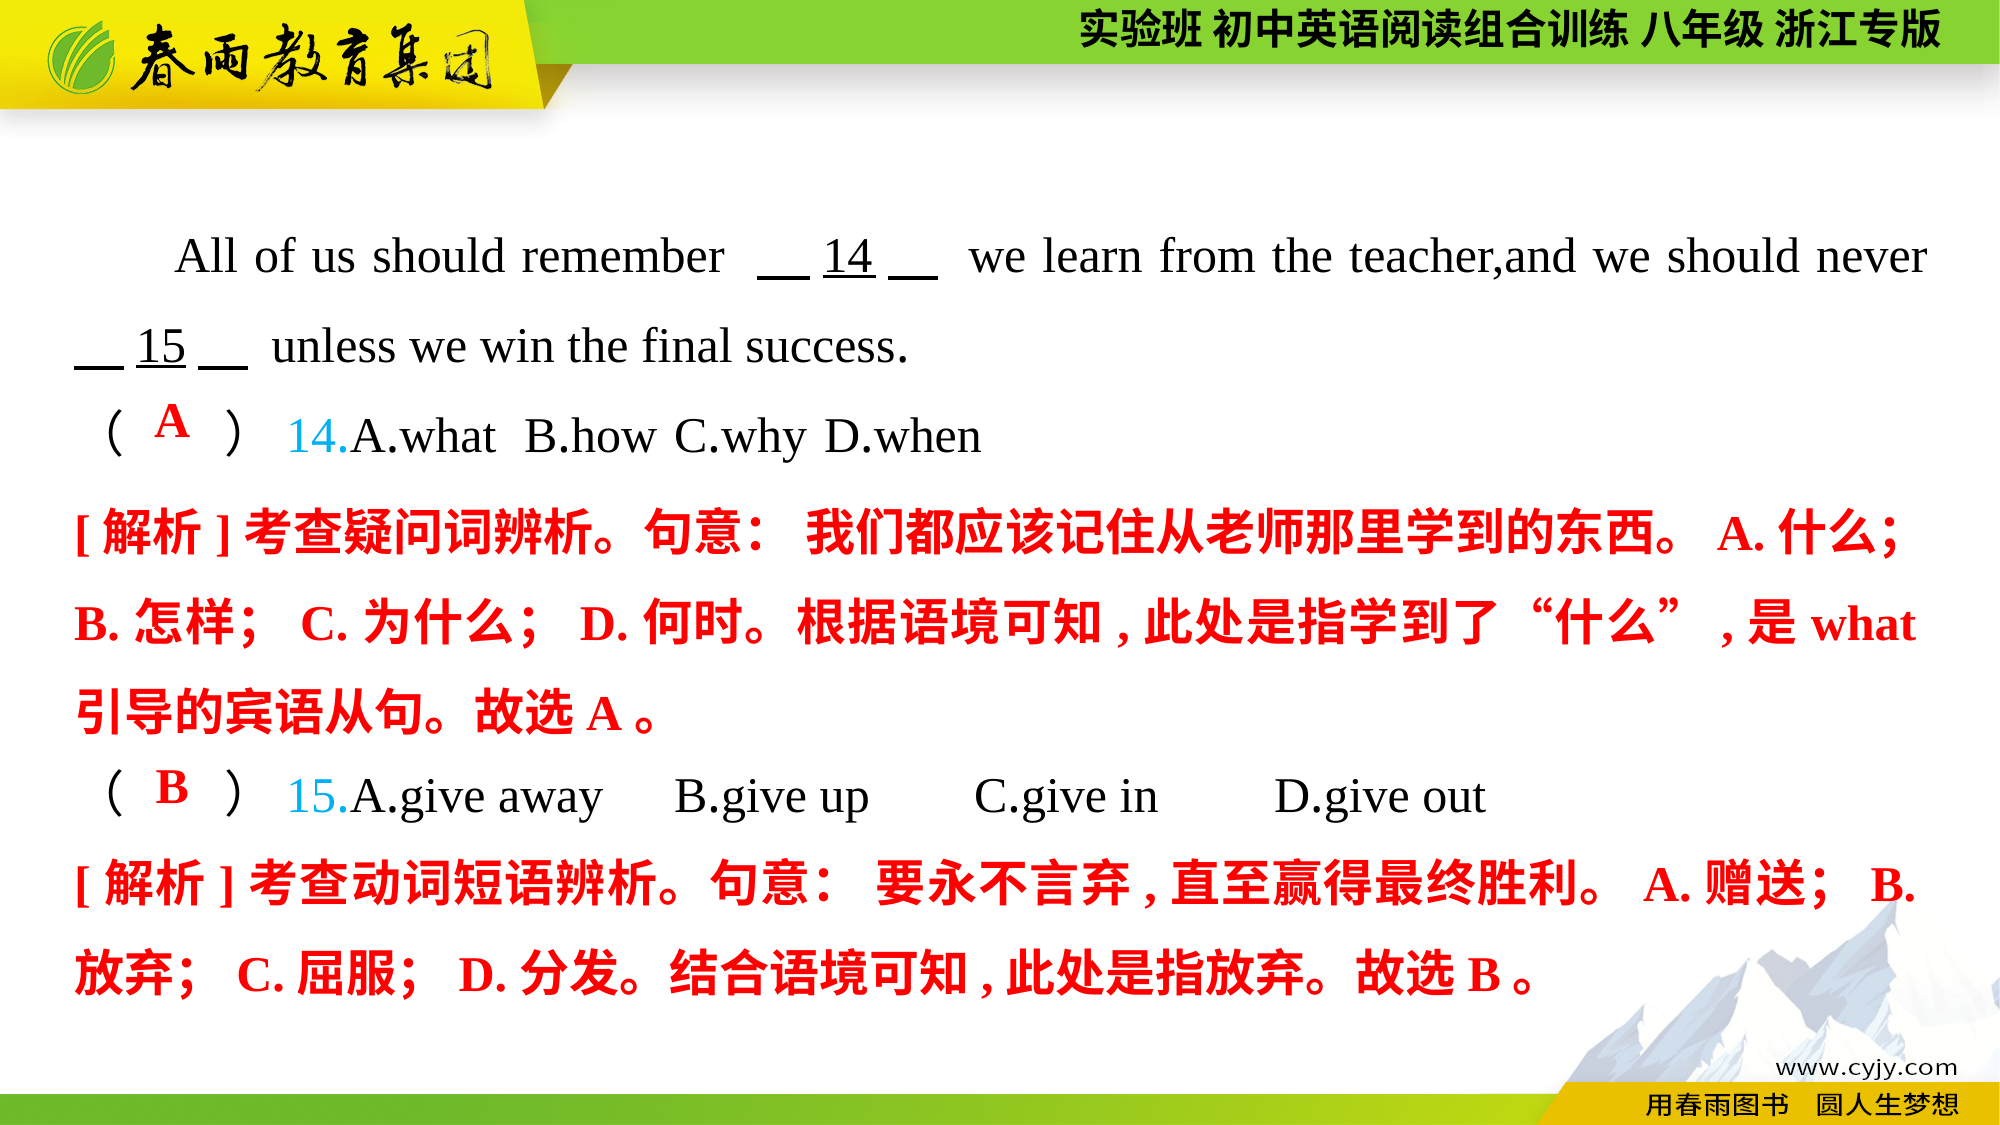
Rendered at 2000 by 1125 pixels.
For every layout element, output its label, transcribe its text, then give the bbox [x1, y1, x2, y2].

list All of us should remember 14 we learn from the teacher,and we should never 15 unless we win the final success. （ ）14.A.what B.how C.why D.when （ ）15.A.give away B.give up C.give in D.give out [59, 184, 1944, 463]
list All of us should remember 14 we learn from the teacher,and we should never 15 unless we win the final success. （ ）14.A.what B.how C.why D.when （ ）15.A.give away B.give up C.give in D.give out [59, 749, 140, 814]
list All of us should remember 14 we learn from the teacher,and we should never 15 unless we win the final success. （ ）14.A.what B.how C.why D.when （ ）15.A.give away B.give up C.give in D.give out [204, 749, 1944, 814]
picture [0, 0, 2000, 1125]
text_box B [140, 746, 204, 822]
text_box A [139, 380, 206, 456]
text_box [解析]考查疑问词辨析。句意： 我们都应该记住从老师那里学到的东西。A.什么；B.怎样；C.为什么；D.何时。根据语境可知,此处是指学到了“什么”,是what引导的宾语从句。故选A。 [59, 463, 1944, 749]
text_box [解析]考查动词短语辨析。句意： 要永不言弃,直至赢得最终胜利。A.赠送；B.放弃；C.屈服；D.分发。结合语境可知,此处是指放弃。故选B。 [59, 814, 1944, 1010]
